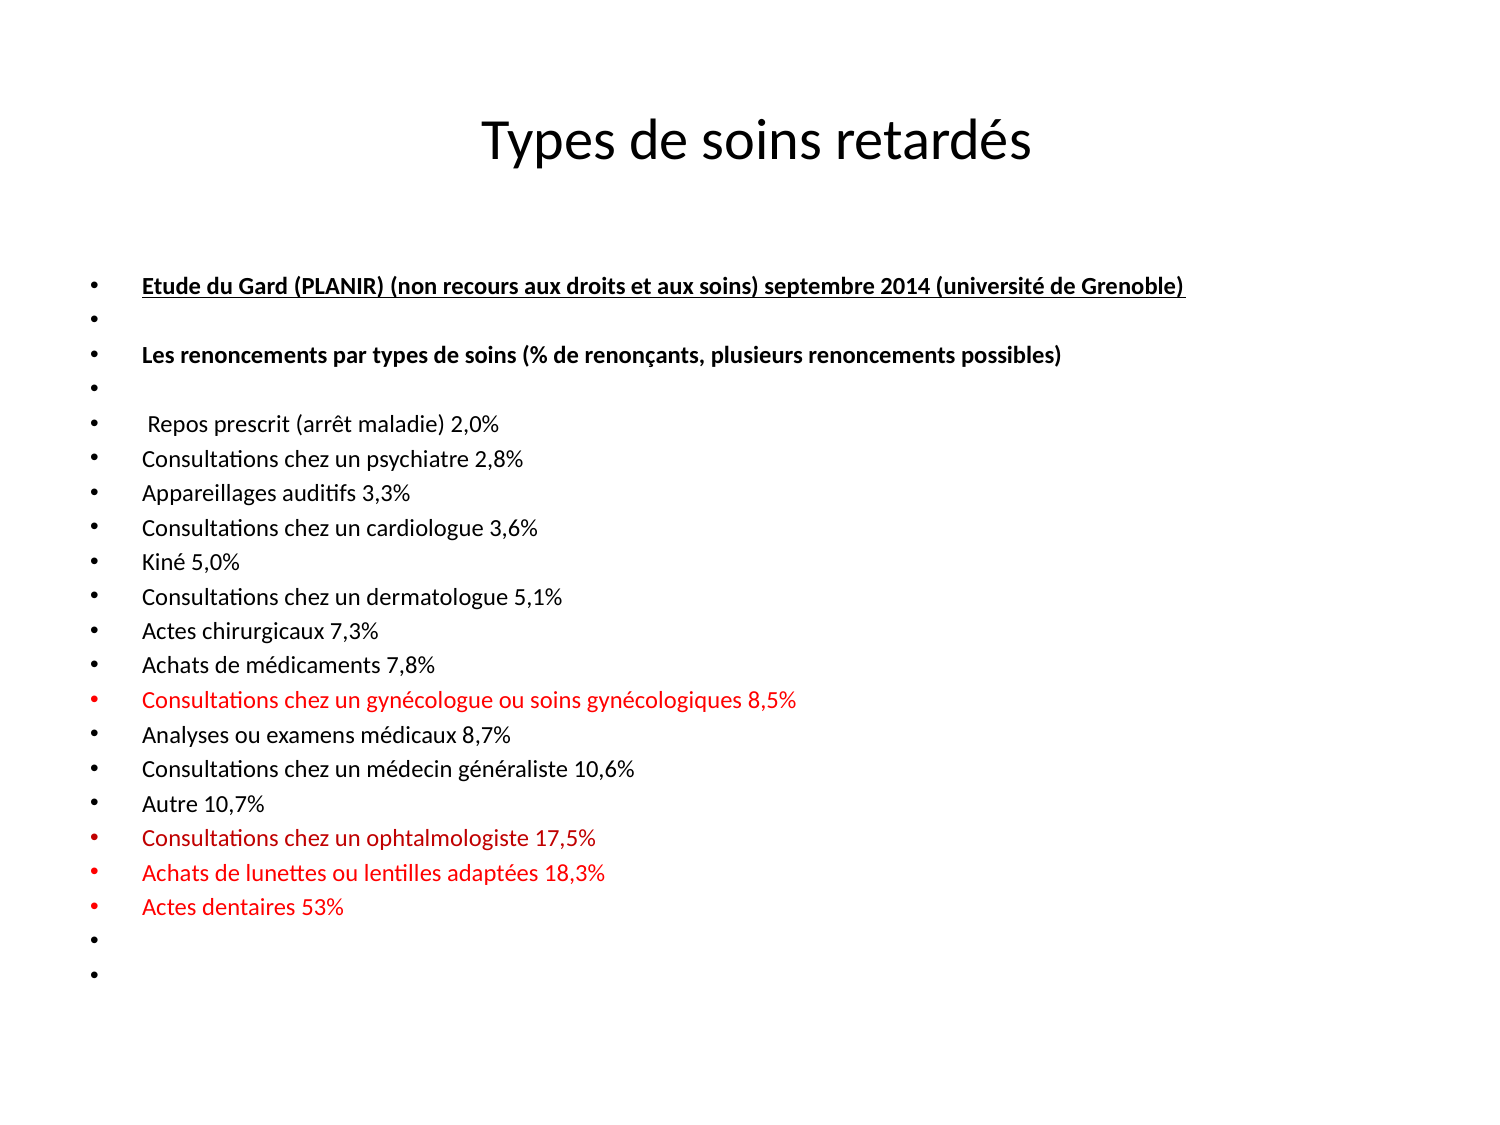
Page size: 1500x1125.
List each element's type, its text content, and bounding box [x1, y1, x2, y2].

title Types de soins retardés [88, 42, 1439, 231]
list Etude du Gard (PLANIR) (non recours aux droits et aux soins) septembre 2014 (université de Grenoble) Les renoncements par types de soins (% de renonçants, plusieurs renoncements possibles) Repos prescrit (arrêt maladie) 2,0% Consultations chez un psychiatre 2,8% Appareillages auditifs 3,3% Consultations chez un cardiologue 3,6% Kiné 5,0% Consultations chez un dermatologue 5,1% Actes chirurgicaux 7,3% Achats de médicaments 7,8% Consultations chez un gynécologue ou soins gynécologiques 8,5% Analyses ou examens médicaux 8,7% Consultations chez un médecin généraliste 10,6% Autre 10,7% Consultations chez un ophtalmologiste 17,5% Achats de lunettes ou lentilles adaptées 18,3% Actes dentaires 53% [75, 262, 1425, 1005]
